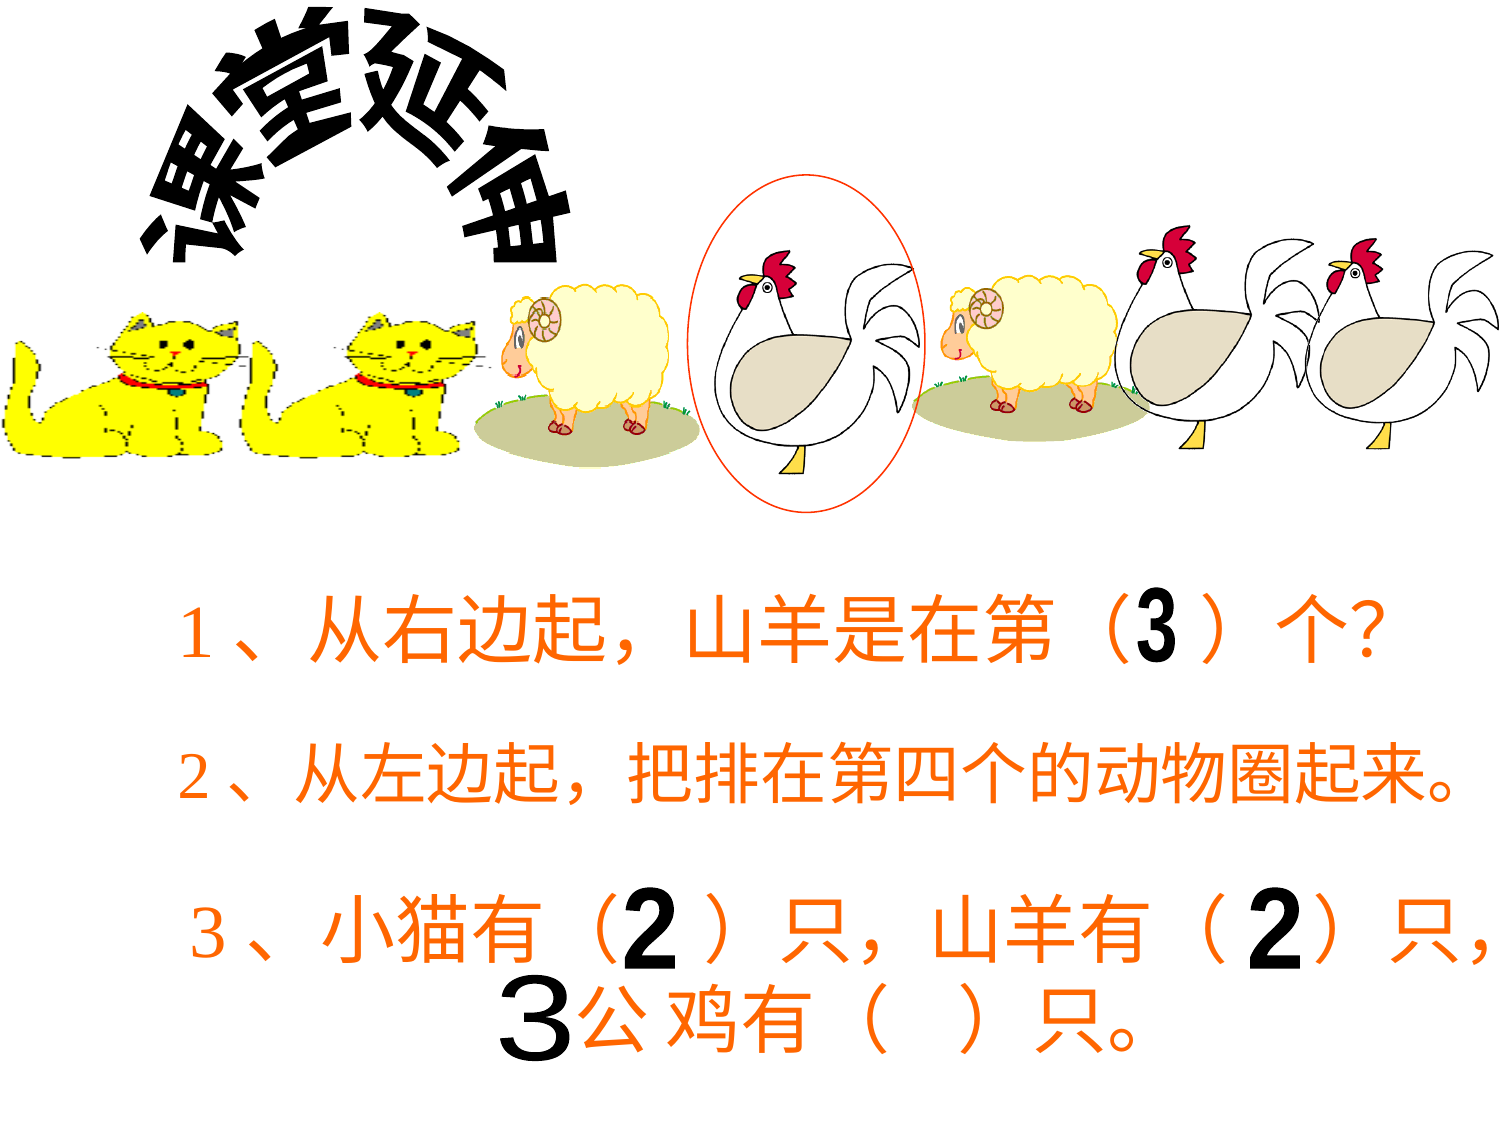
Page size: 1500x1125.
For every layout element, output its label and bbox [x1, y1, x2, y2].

text_box [0, 224, 1500, 476]
text_box [723, 174, 890, 223]
text_box [162, 574, 1500, 1071]
text_box [740, 484, 873, 513]
